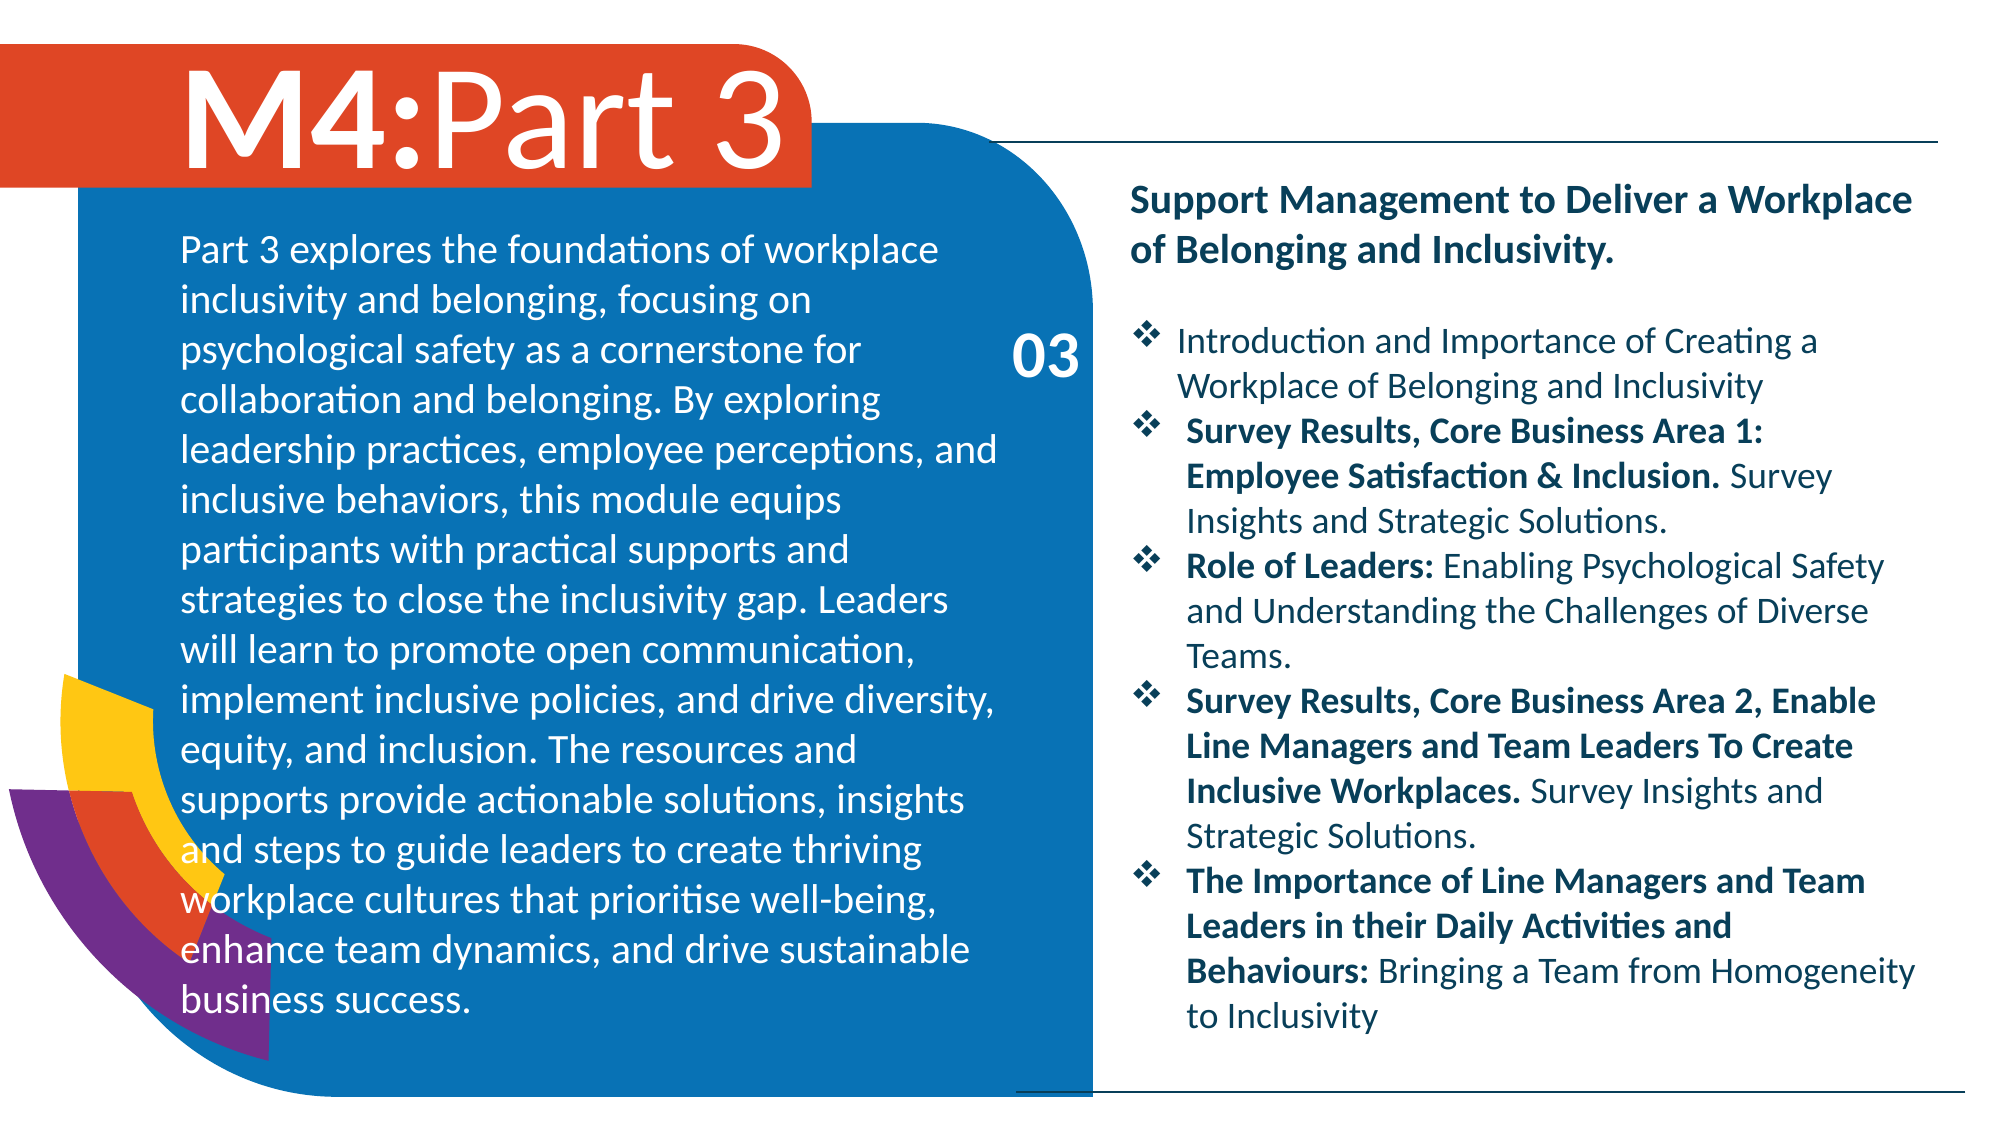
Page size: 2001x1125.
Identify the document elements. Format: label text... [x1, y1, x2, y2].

text_box Support Management to Deliver a Workplace of Belonging and Inclusivity. Introduction and Importance of Creating a Workplace of Belonging and Inclusivity Survey Results, Core Business Area 1: Employee Satisfaction & Inclusion. Survey Insights and Strategic Solutions. Role of Leaders: Enabling Psychological Safety and Understanding the Challenges of Diverse Teams. Survey Results, Core Business Area 2, Enable Line Managers and Team Leaders To Create Inclusive Workplaces. Survey Insights and Strategic Solutions. The Importance of Line Managers and Team Leaders in their Daily Activities and Behaviours: Bringing a Team from Homogeneity to Inclusivity [1115, 547, 1938, 661]
text_box M4:Part 3 [165, 31, 872, 128]
list 03 [988, 298, 1104, 412]
text_box Part 3 explores the foundations of workplace inclusivity and belonging, focusing on psychological safety as a cornerstone for collaboration and belonging. By exploring leadership practices, employee perceptions, and inclusive behaviors, this module equips participants with practical supports and strategies to close the inclusivity gap. Leaders will learn to promote open communication, implement inclusive policies, and drive diversity, equity, and inclusion. The resources and supports provide actionable solutions, insights and steps to guide leaders to create thriving workplace cultures that prioritise well-being, enhance team dynamics, and drive sustainable business success. [165, 214, 1017, 426]
